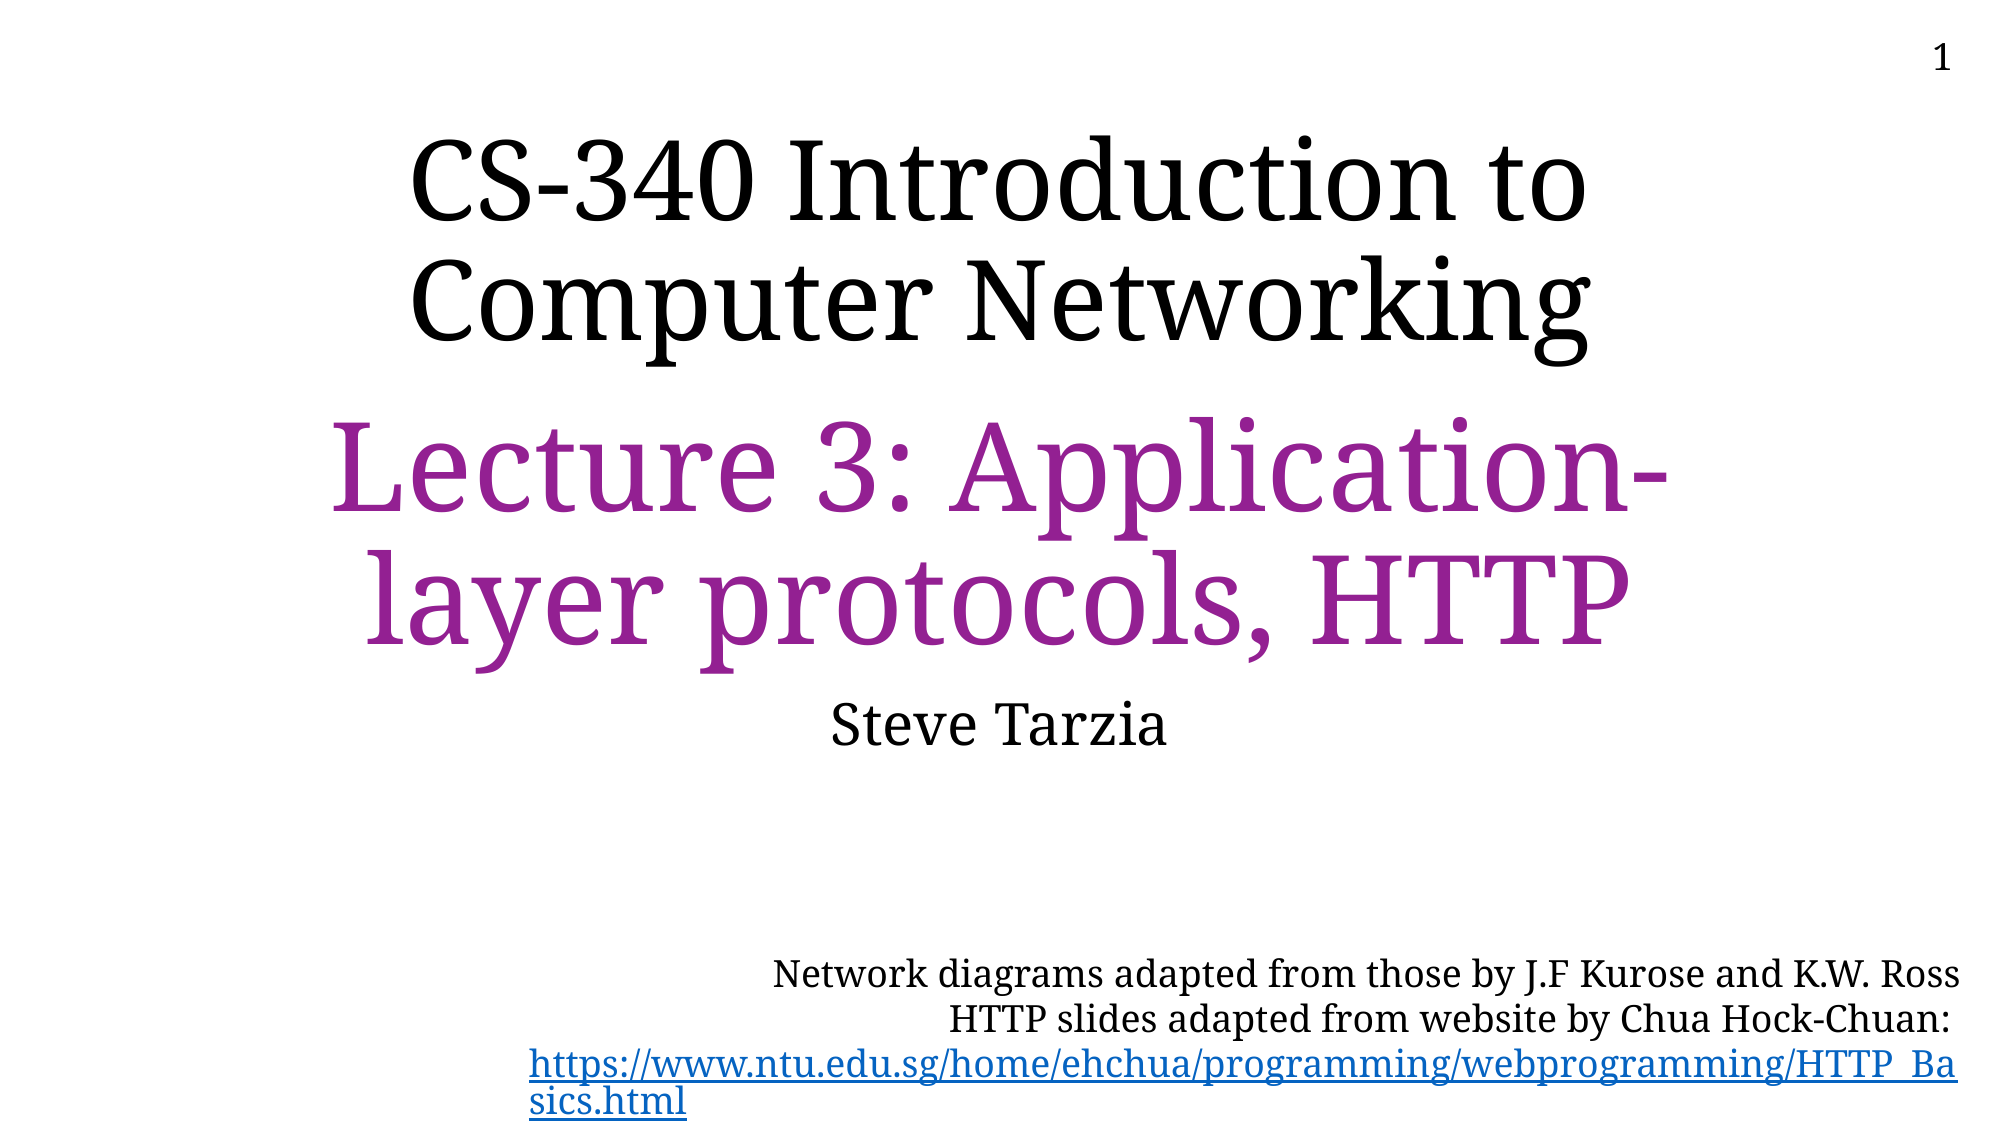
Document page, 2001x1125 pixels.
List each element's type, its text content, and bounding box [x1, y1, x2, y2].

subtitle Steve Tarzia [249, 687, 1750, 875]
text_box Network diagrams adapted from those by J.F Kurose and K.W. Ross HTTP slides adapted from website by Chua Hock-Chuan: https://www.ntu.edu.sg/home/ehchua/programming/webprogramming/HTTP_Basics.html [513, 942, 1977, 1125]
title CS-340 Introduction to Computer Networking Lecture 3: Application-layer protocols, HTTP [249, 116, 1750, 680]
